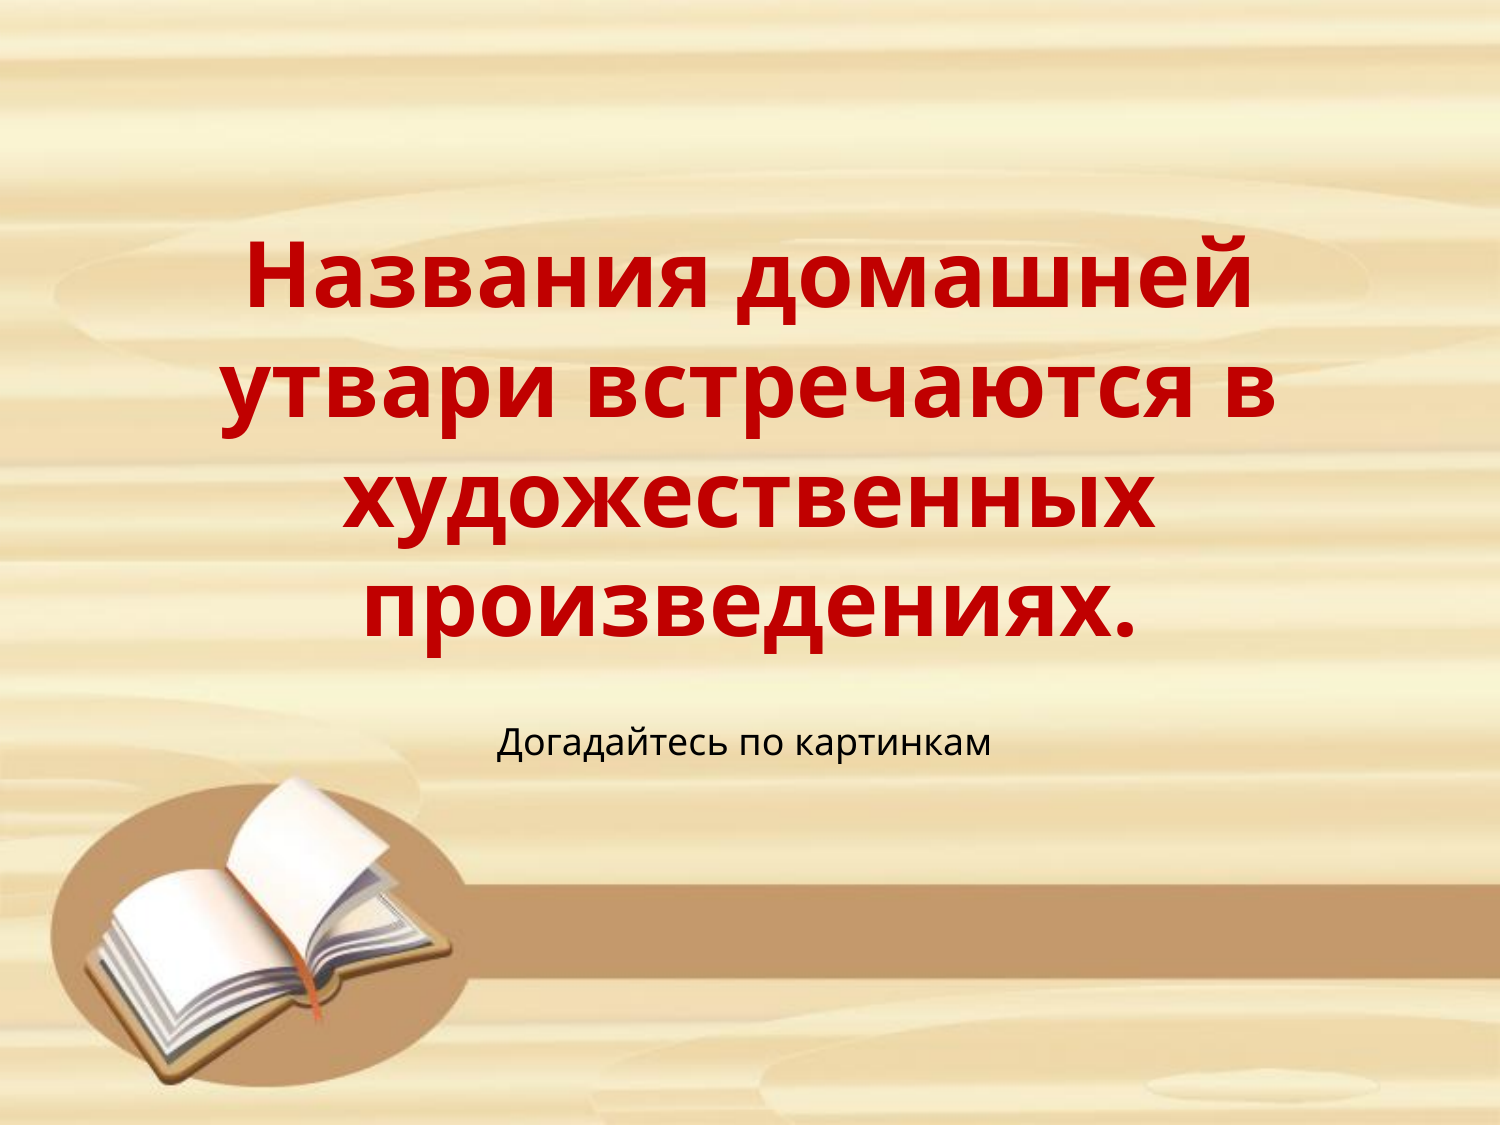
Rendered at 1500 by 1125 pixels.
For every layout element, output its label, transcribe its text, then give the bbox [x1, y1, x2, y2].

picture [0, 0, 1500, 1125]
text_box Названия домашней утвари встречаются в художественных произведениях. [100, 208, 1400, 663]
text_box Догадайтесь по картинкам [482, 710, 1018, 771]
